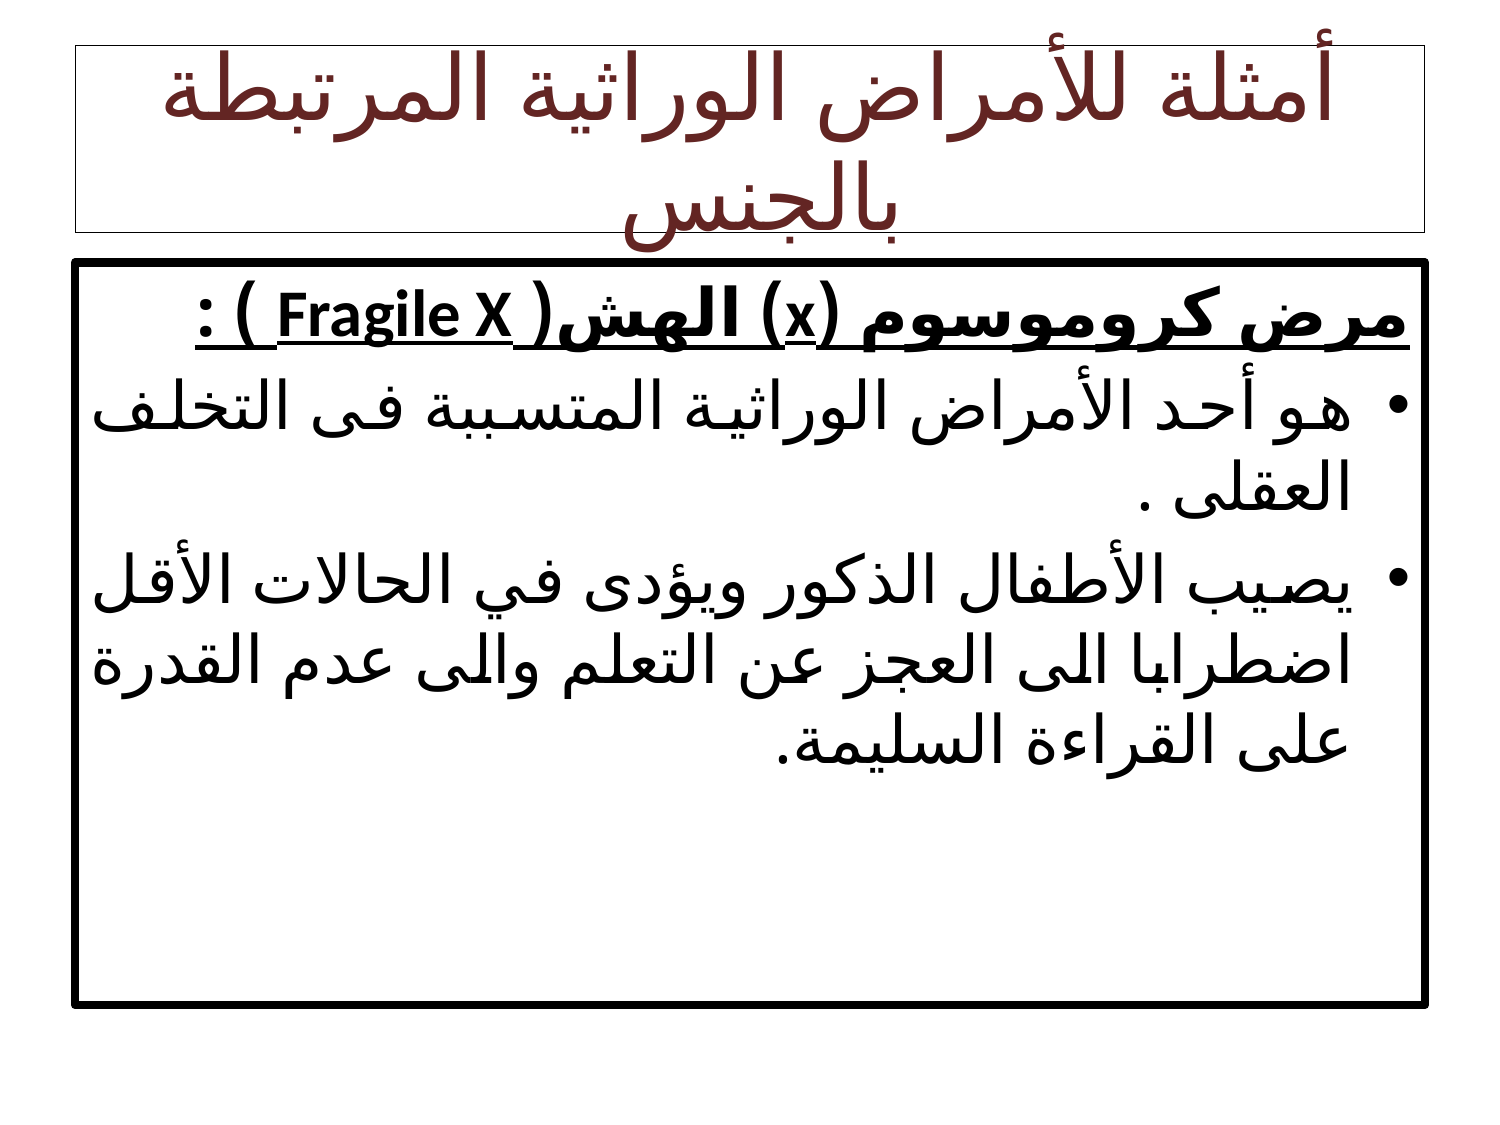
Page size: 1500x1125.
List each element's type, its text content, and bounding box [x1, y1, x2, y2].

title أمثلة للأمراض الوراثية المرتبطة بالجنس [75, 45, 1425, 233]
list مرض كروموسوم (x) الهش( Fragile X ) : هو أحد الأمراض الوراثية المتسببة فى التخلف العقلى . يصيب الأطفال الذكور ويؤدى في الحالات الأقل اضطرابا الى العجز عن التعلم والى عدم القدرة على القراءة السليمة. [75, 262, 1425, 1005]
